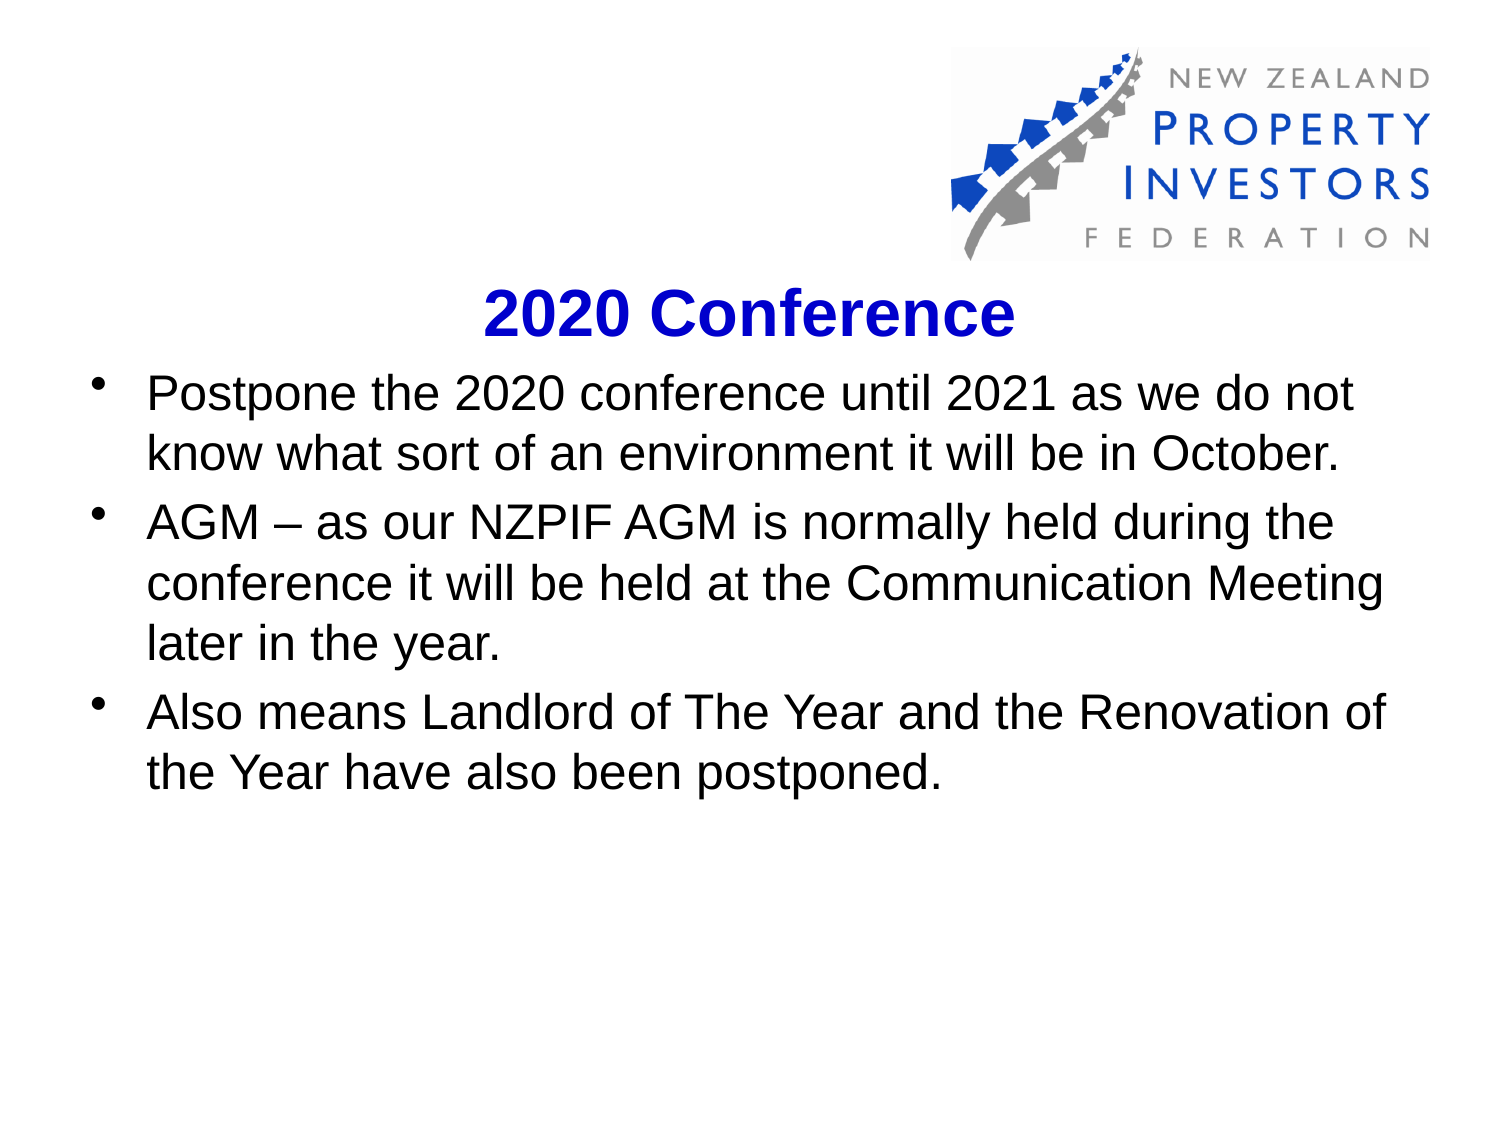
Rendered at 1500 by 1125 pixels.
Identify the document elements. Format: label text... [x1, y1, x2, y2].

picture [951, 47, 1430, 261]
list 2020 Conference Postpone the 2020 conference until 2021 as we do not know what sort of an environment it will be in October. AGM – as our NZPIF AGM is normally held during the conference it will be held at the Communication Meeting later in the year. Also means Landlord of The Year and the Renovation of the Year have also been postponed. [74, 262, 1426, 1006]
